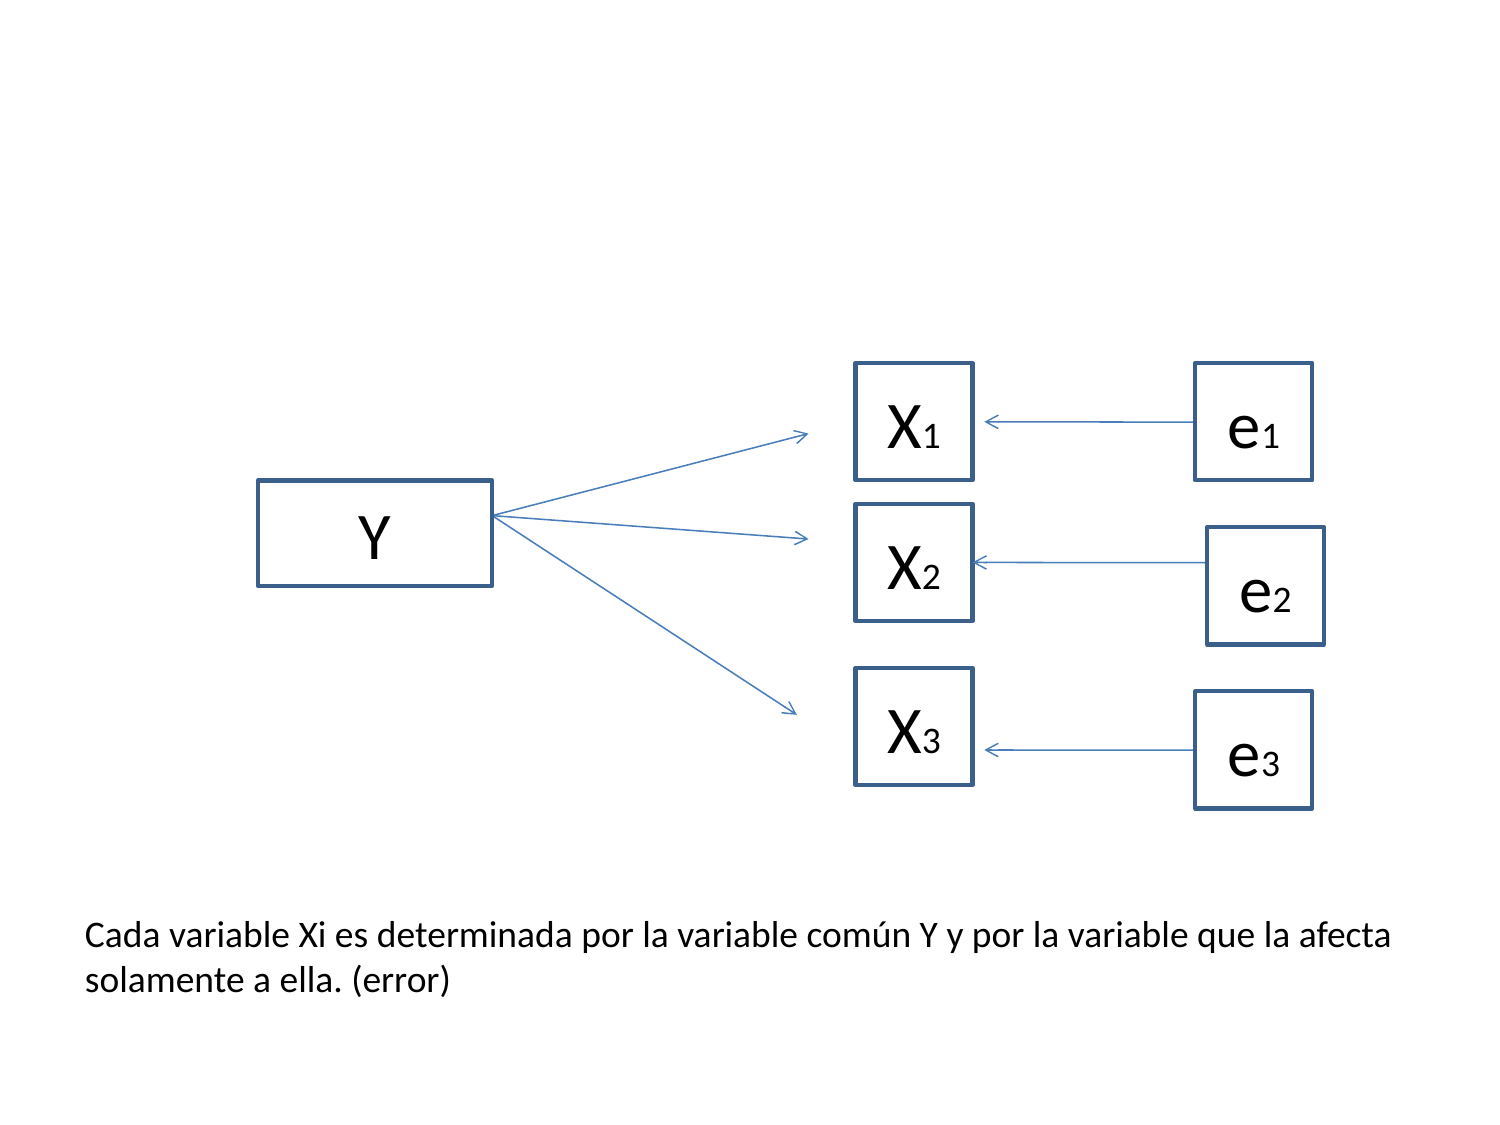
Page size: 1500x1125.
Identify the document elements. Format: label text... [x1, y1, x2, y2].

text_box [798, 515, 809, 540]
text_box X2 [853, 502, 975, 623]
text_box Y [256, 478, 486, 588]
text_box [491, 515, 798, 716]
text_box Cada variable Xi es determinada por la variable común Y y por la variable que la afecta solamente a ella. (error) [70, 902, 1430, 1008]
text_box X3 [853, 666, 975, 787]
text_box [491, 433, 809, 515]
text_box e2 [1205, 525, 1326, 647]
text_box e1 [1193, 361, 1314, 482]
text_box e3 [1193, 689, 1314, 811]
text_box X1 [853, 361, 975, 482]
